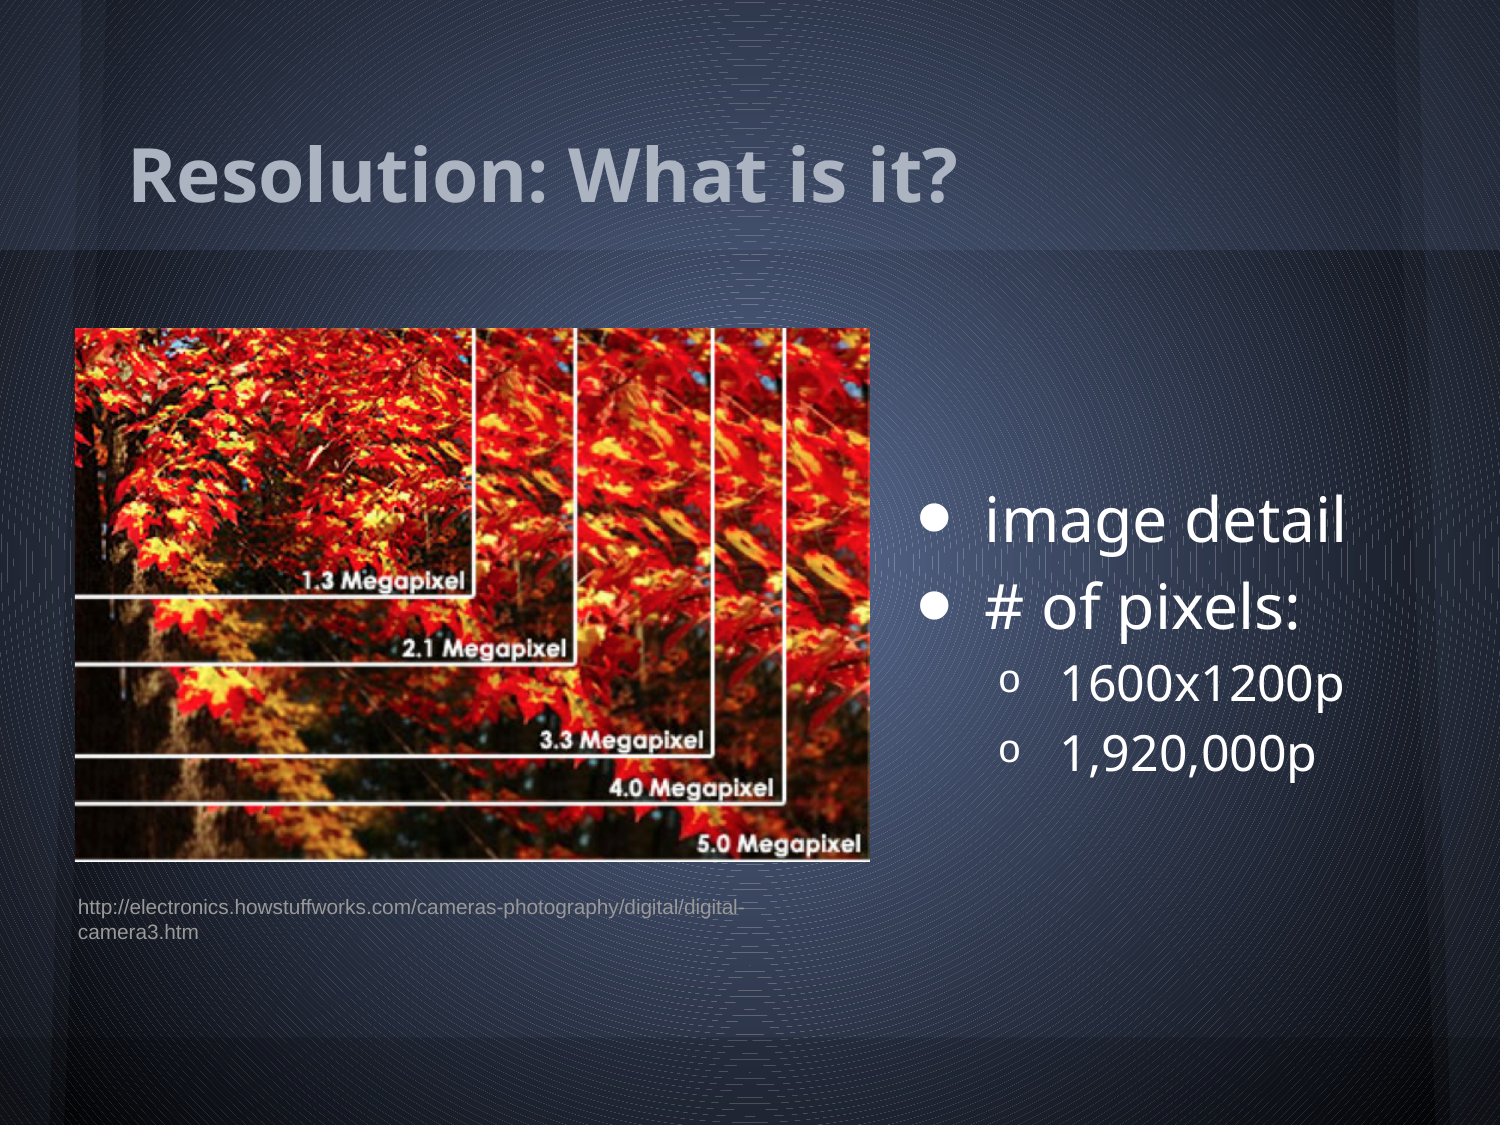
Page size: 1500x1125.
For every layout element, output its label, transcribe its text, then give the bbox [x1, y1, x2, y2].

text_box [74, 328, 870, 862]
text_box http://electronics.howstuffworks.com/cameras-photography/digital/digital-camera3.htm [62, 878, 870, 959]
title Resolution: What is it? [75, 14, 1425, 233]
list image detail # of pixels: 1600x1200p 1,920,000p [894, 464, 1425, 1125]
